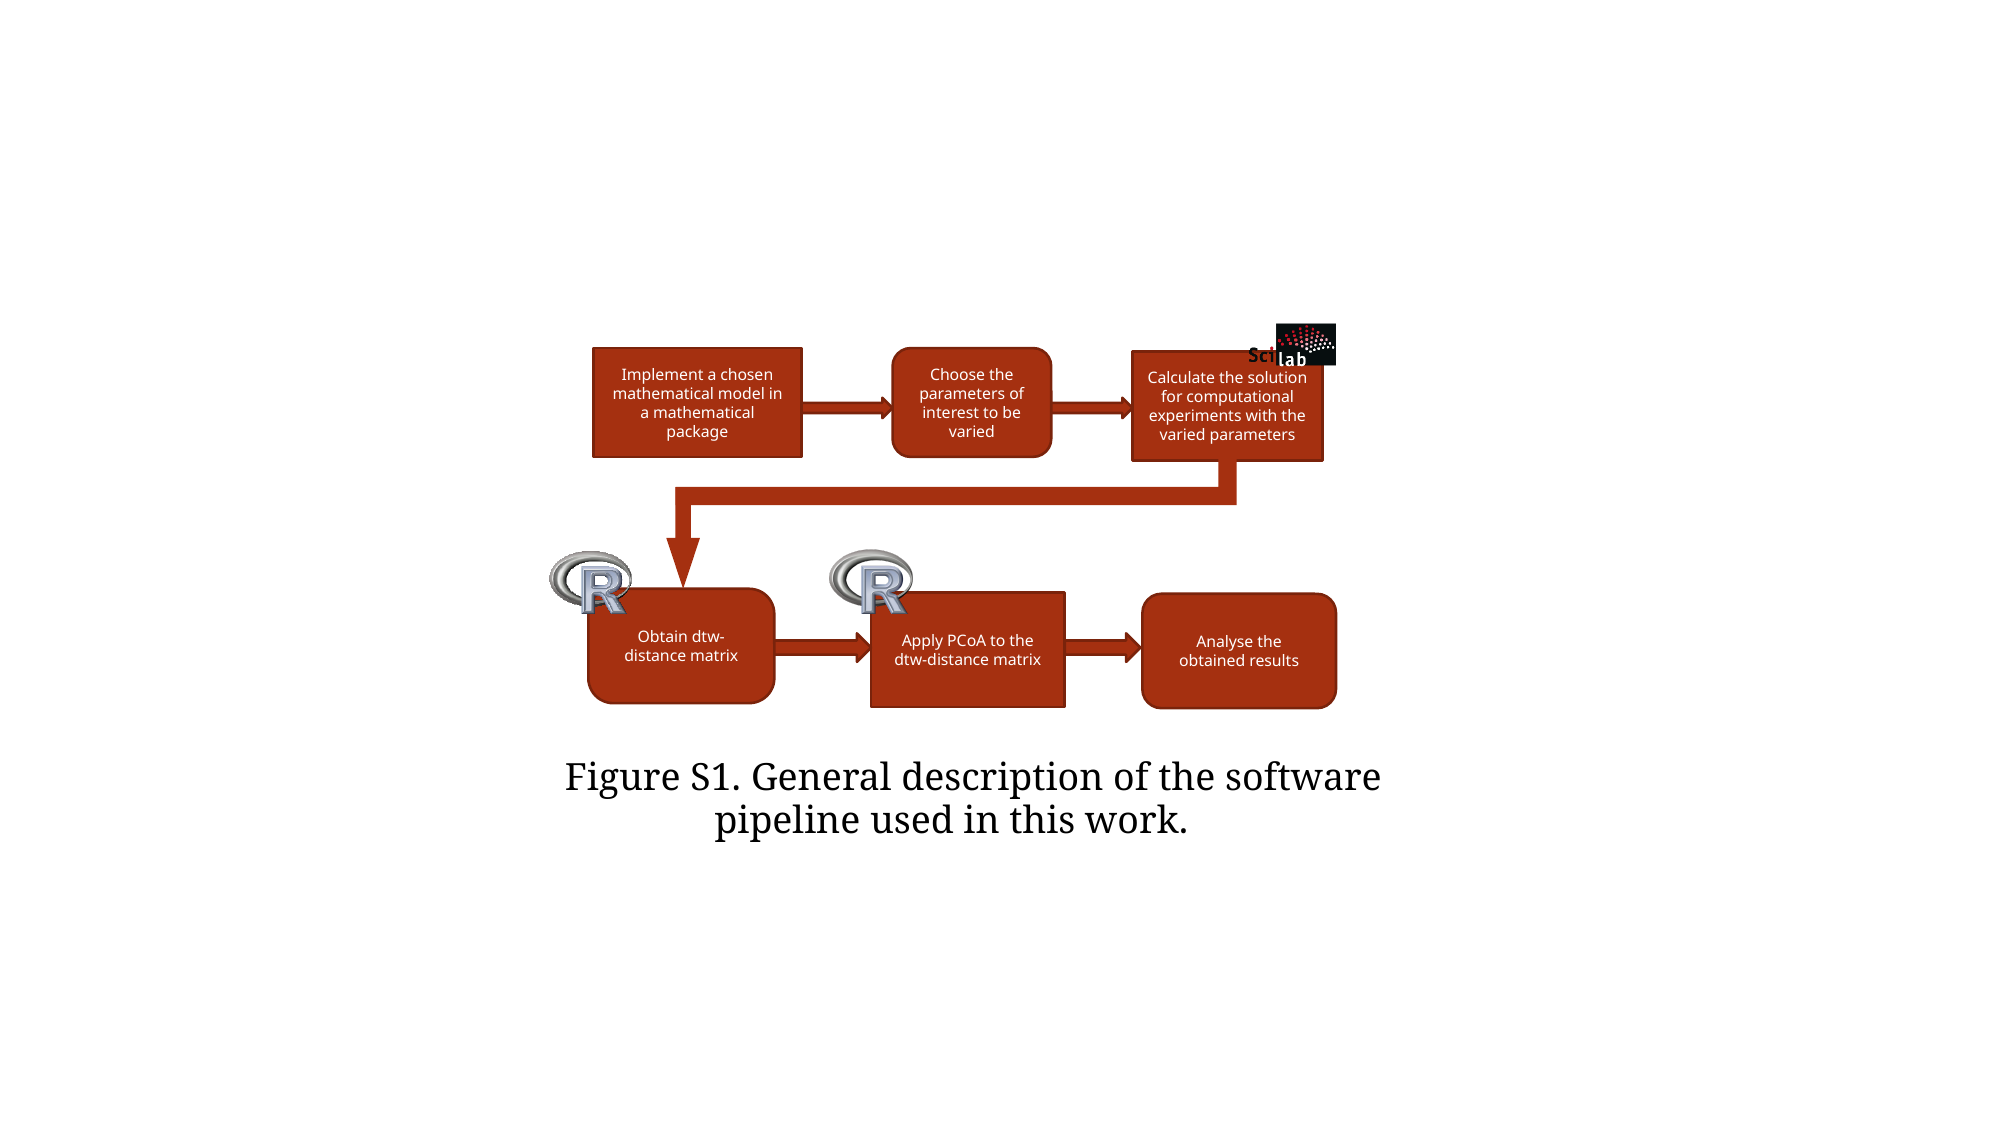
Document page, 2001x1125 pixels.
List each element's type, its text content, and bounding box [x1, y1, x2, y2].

text_box Figure S1. General description of the software pipeline used in this work. [467, 748, 1437, 850]
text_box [549, 286, 1350, 709]
